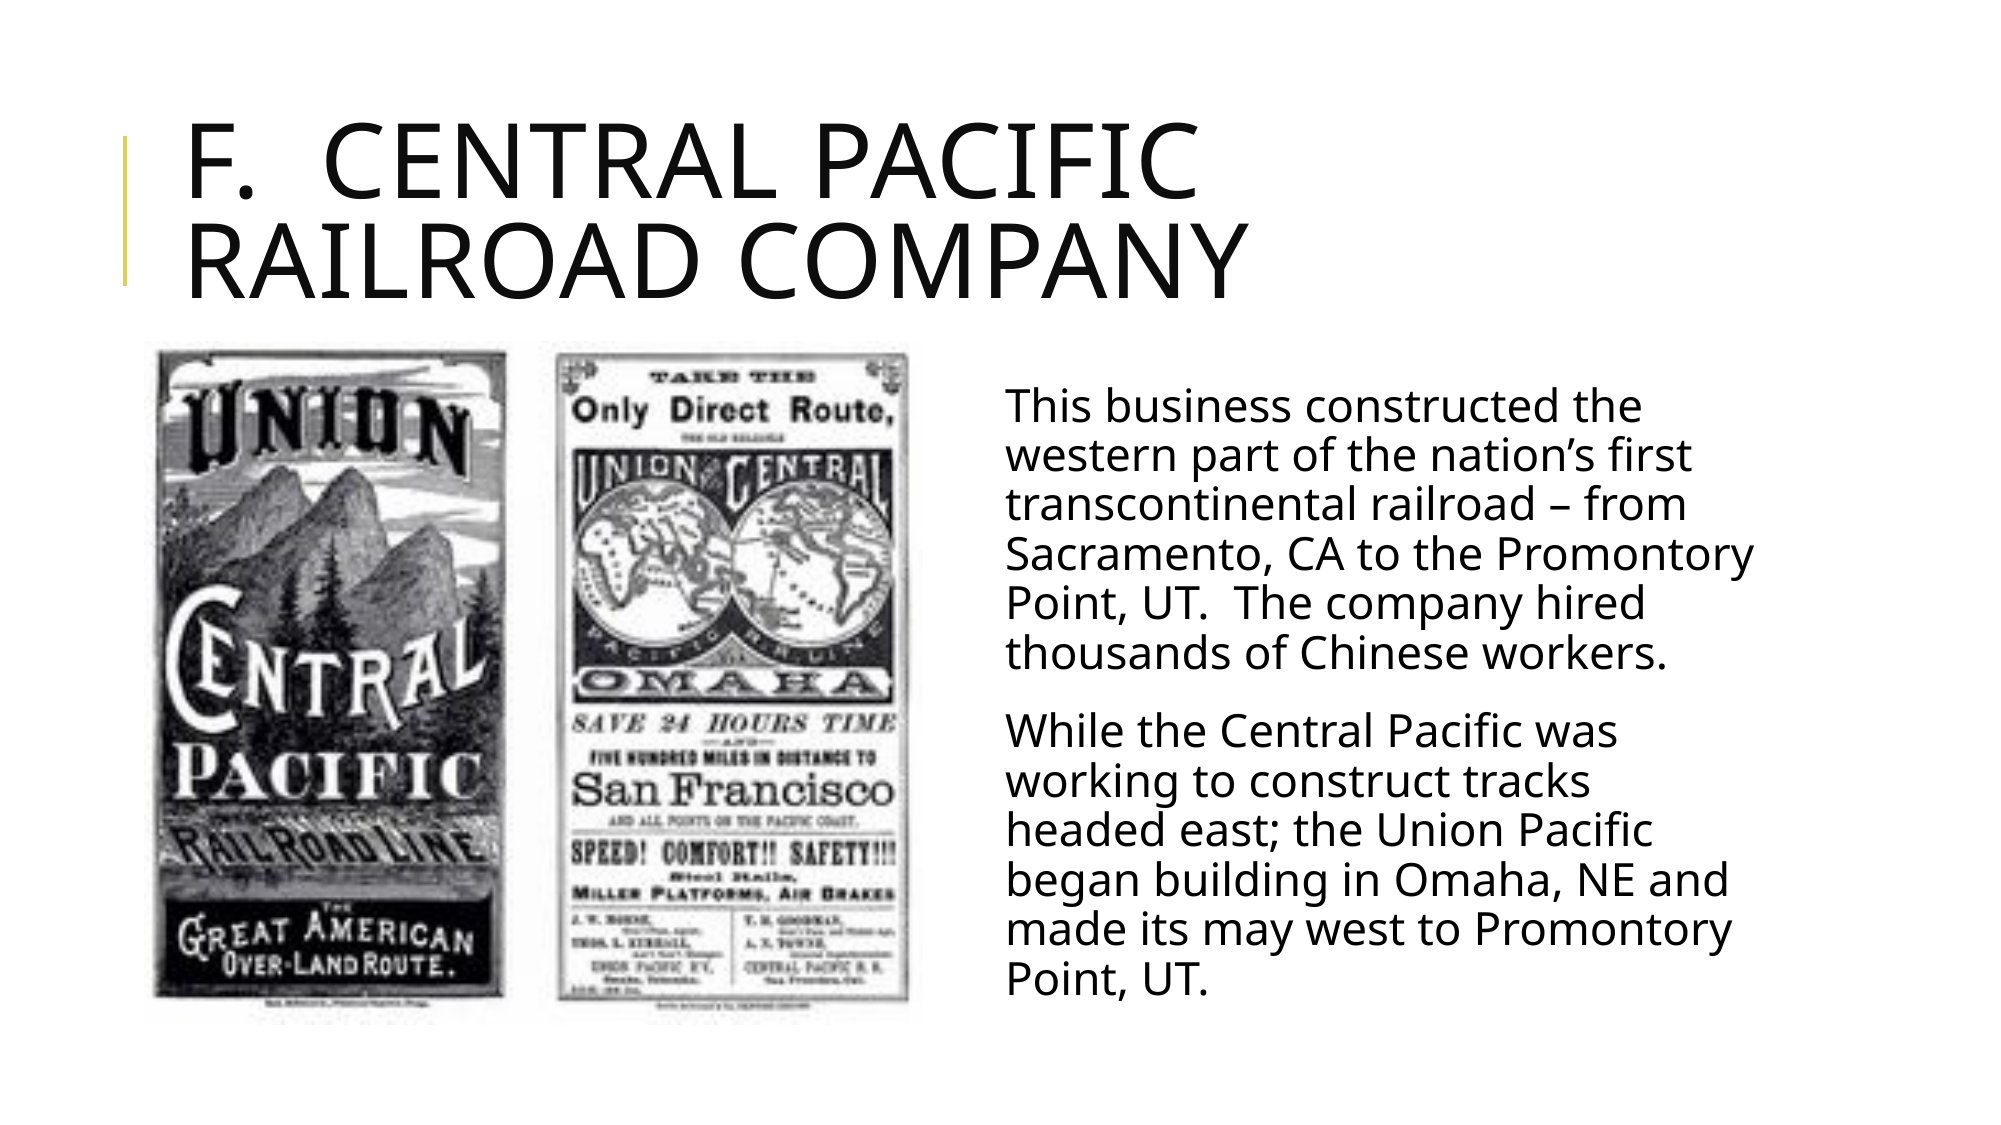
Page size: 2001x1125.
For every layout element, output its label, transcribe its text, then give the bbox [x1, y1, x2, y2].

list This business constructed the western part of the nation’s first transcontinental railroad – from Sacramento, CA to the Promontory Point, UT. The company hired thousands of Chinese workers. While the Central Pacific was working to construct tracks headed east; the Union Pacific began building in Omaha, NE and made its may west to Promontory Point, UT. [982, 375, 1763, 1035]
title F. Central Pacific railroad Company [168, 96, 1763, 342]
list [143, 341, 924, 1026]
